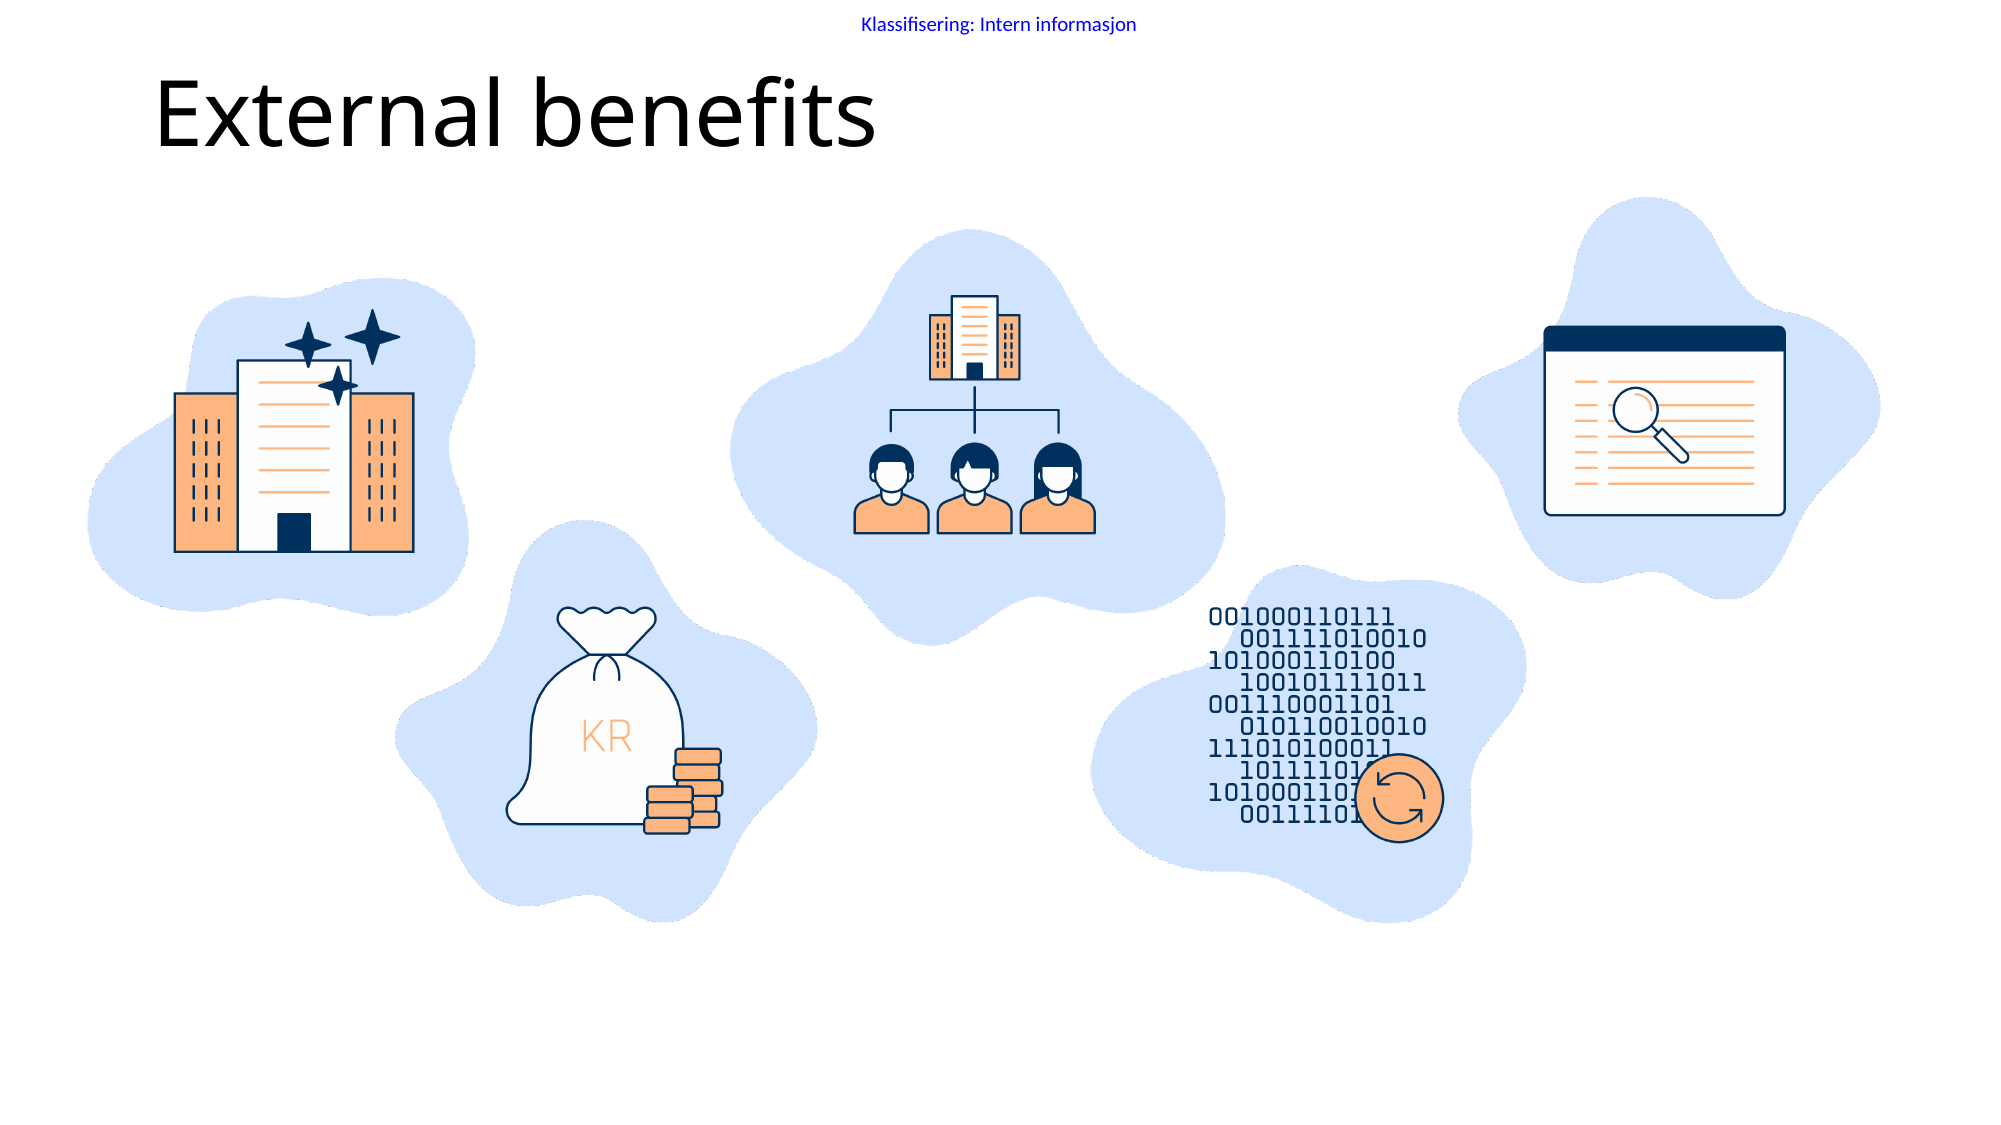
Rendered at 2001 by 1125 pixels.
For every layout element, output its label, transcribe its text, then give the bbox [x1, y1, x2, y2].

picture [60, 232, 1928, 1011]
title External benefits [137, 59, 1863, 278]
